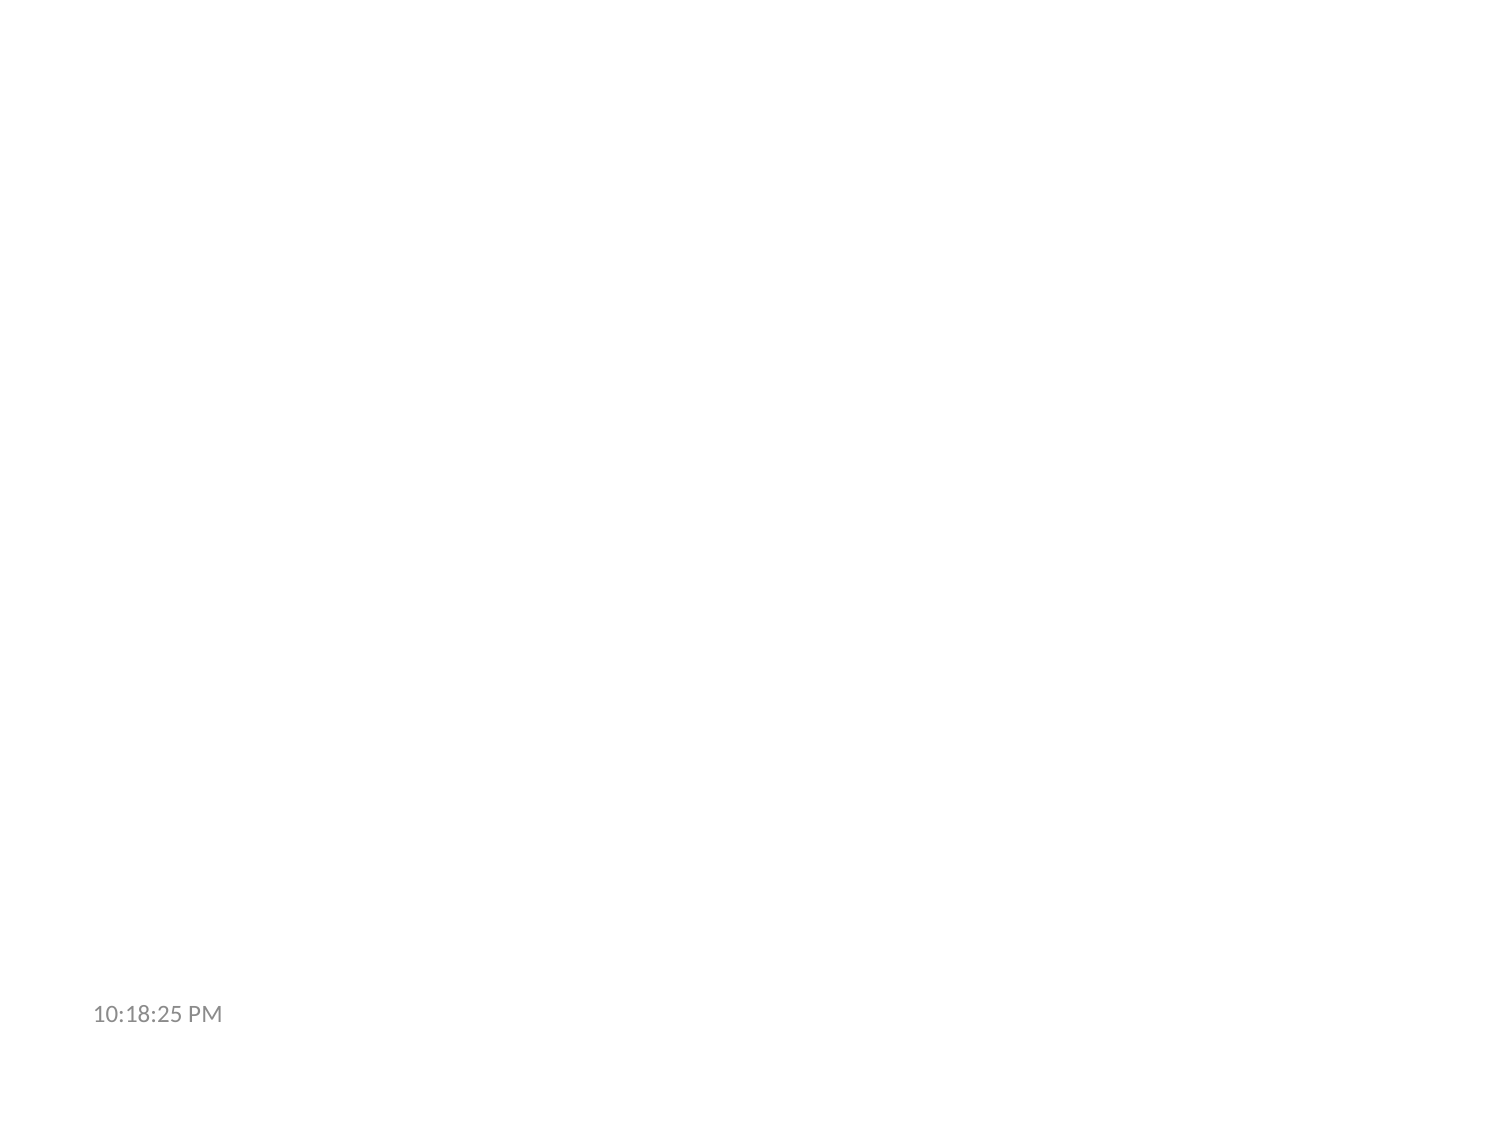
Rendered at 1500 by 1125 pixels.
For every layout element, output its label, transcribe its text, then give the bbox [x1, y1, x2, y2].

text_box 3:35:09 PM [77, 982, 428, 1043]
